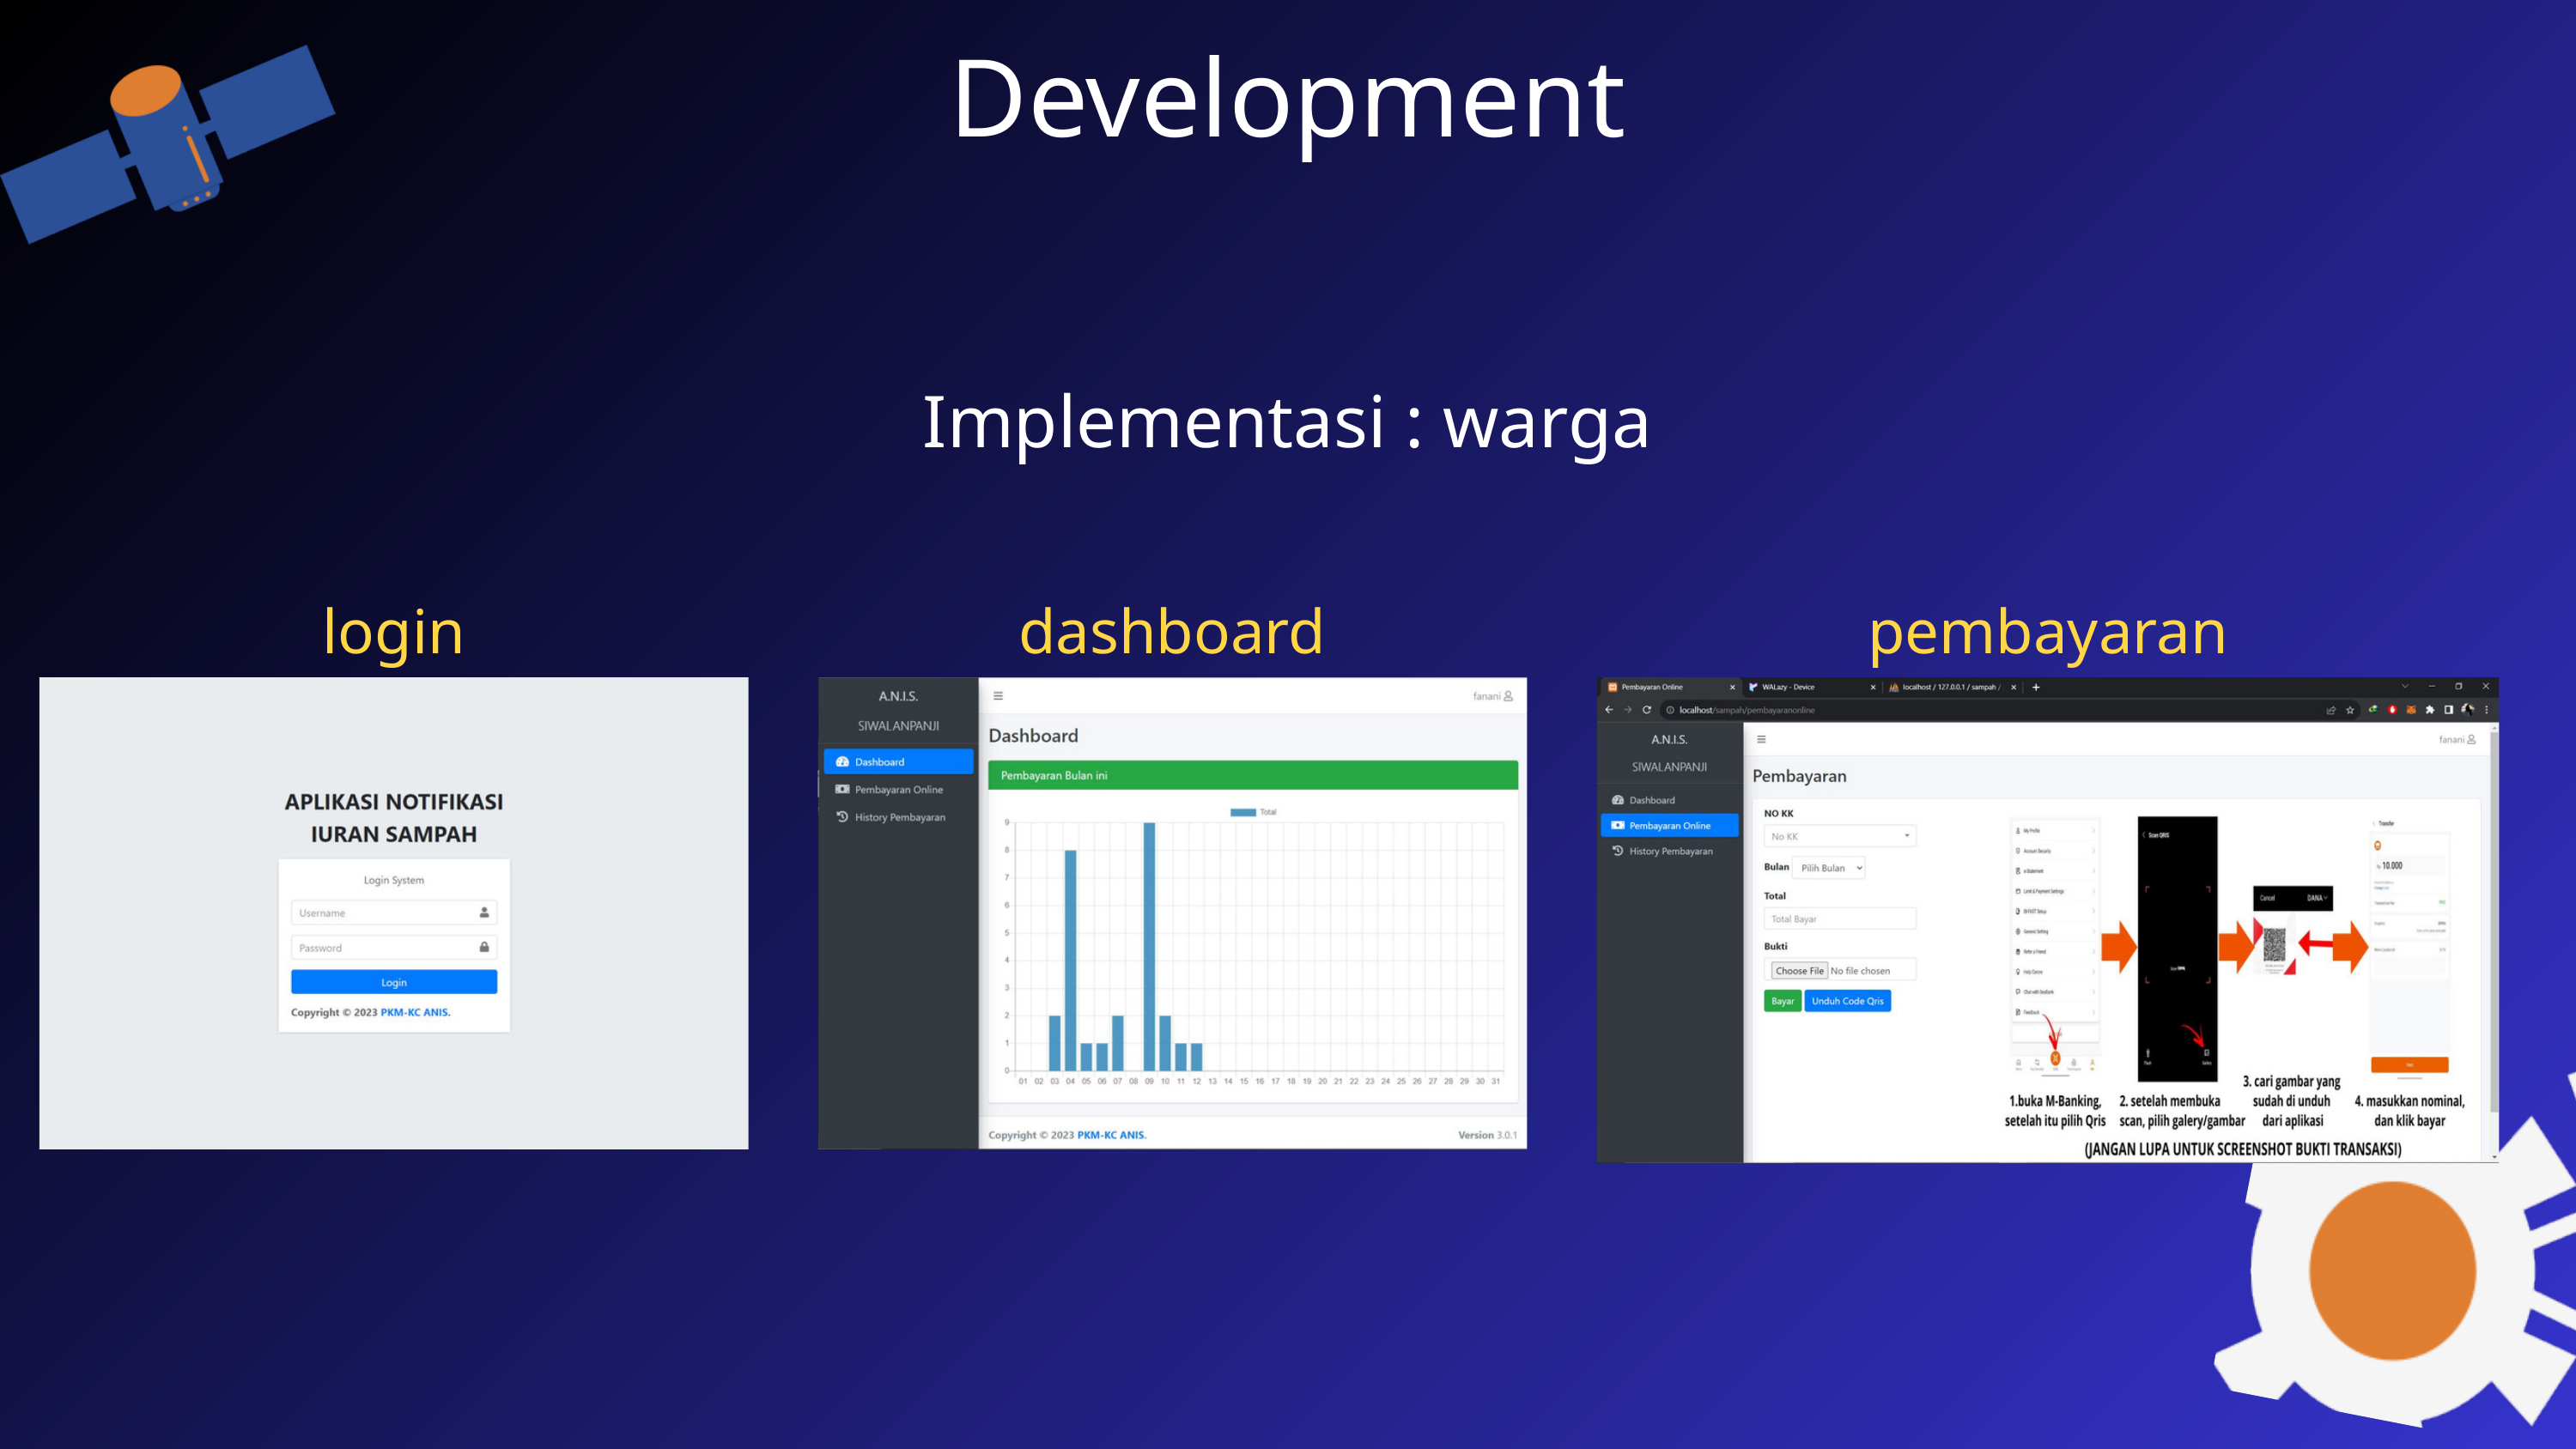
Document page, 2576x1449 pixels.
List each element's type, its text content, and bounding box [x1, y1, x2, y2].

text_box [2209, 1026, 2576, 1449]
text_box [39, 677, 749, 1149]
text_box Development [652, 61, 1924, 159]
text_box dashboard [941, 610, 1403, 666]
text_box pembayaran [1817, 610, 2279, 666]
text_box [0, 45, 336, 245]
text_box login [163, 610, 625, 666]
text_box [1596, 677, 2500, 1163]
text_box Implementasi : warga [652, 397, 1924, 463]
text_box [817, 677, 1528, 1149]
